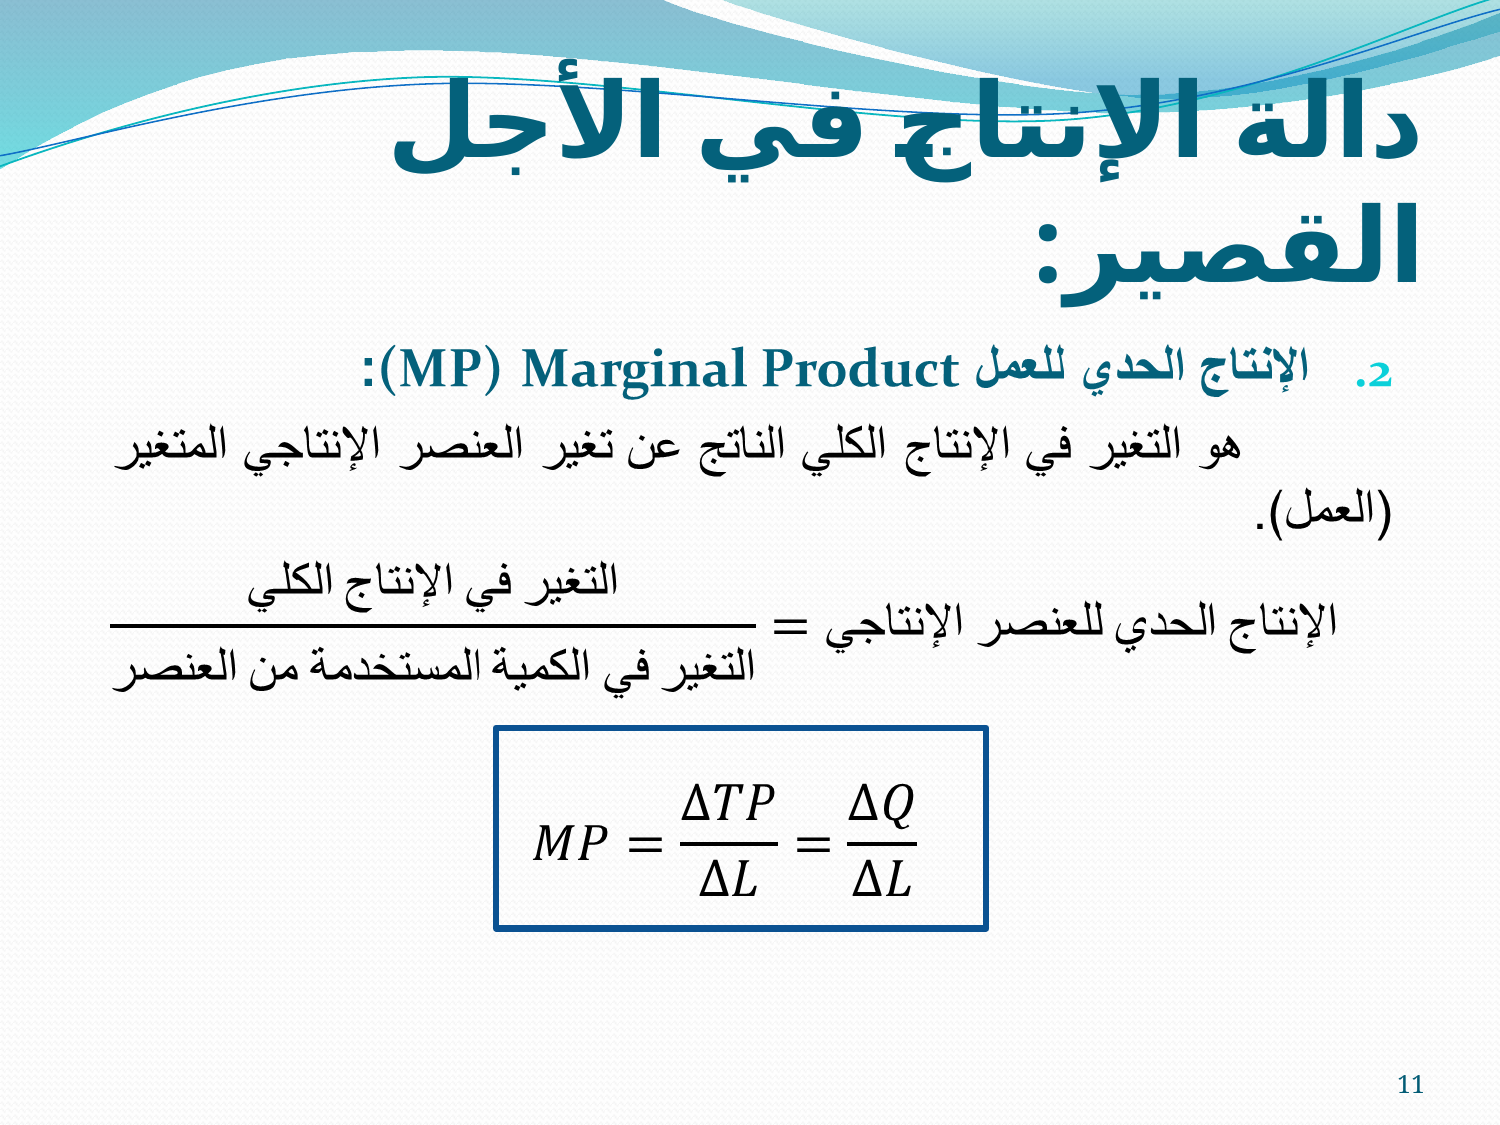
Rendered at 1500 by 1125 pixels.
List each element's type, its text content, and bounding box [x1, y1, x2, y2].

slide_number 11 [1299, 1042, 1425, 1103]
list [41, 317, 1425, 1083]
title دالة الإنتاج في الأجل القصير: [75, 115, 1425, 303]
text_box [494, 726, 988, 931]
